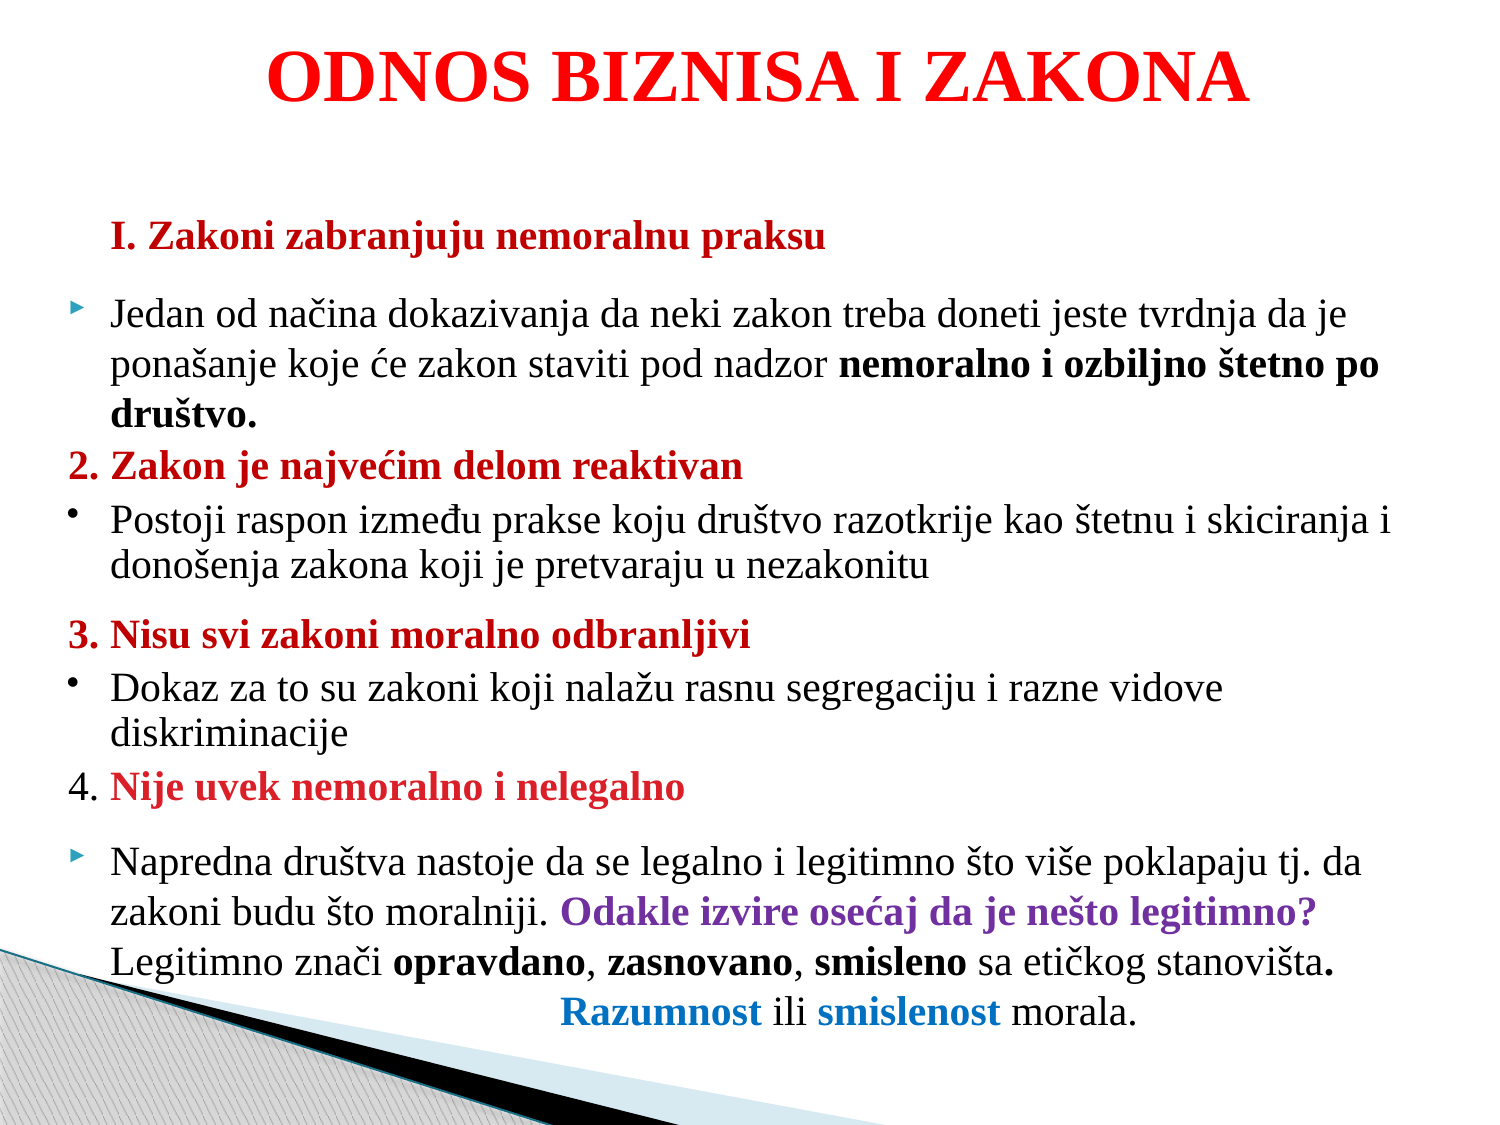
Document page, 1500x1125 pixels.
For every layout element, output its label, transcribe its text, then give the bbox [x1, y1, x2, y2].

list ODNOS BIZNISA I ZAKONA I. Zakoni zabranjuju nemoralnu praksu Jedan od načina dokazivanja da neki zakon treba doneti jeste tvrdnja da je ponašanje koje će zakon staviti pod nadzor nemoralno i ozbiljno štetno po društvo. 2. Zakon je najvećim delom reaktivan Postoji raspon između prakse koju društvo razotkrije kao štetnu i skiciranja i donošenja zakona koji je pretvaraju u nezakonitu 3. Nisu svi zakoni moralno odbranljivi Dokaz za to su zakoni koji nalažu rasnu segregaciju i razne vidove diskriminacije 4. Nije uvek nemoralno i nelegalno Napredna društva nastoje da se legalno i legitimno što više poklapaju tj. da zakoni budu što moralniji. Odakle izvire osećaj da je nešto legitimno? Legitimno znači opravdano, zasnovano, smisleno sa etičkog stanovišta. Razumnost ili smislenost morala. [34, 18, 1466, 1032]
